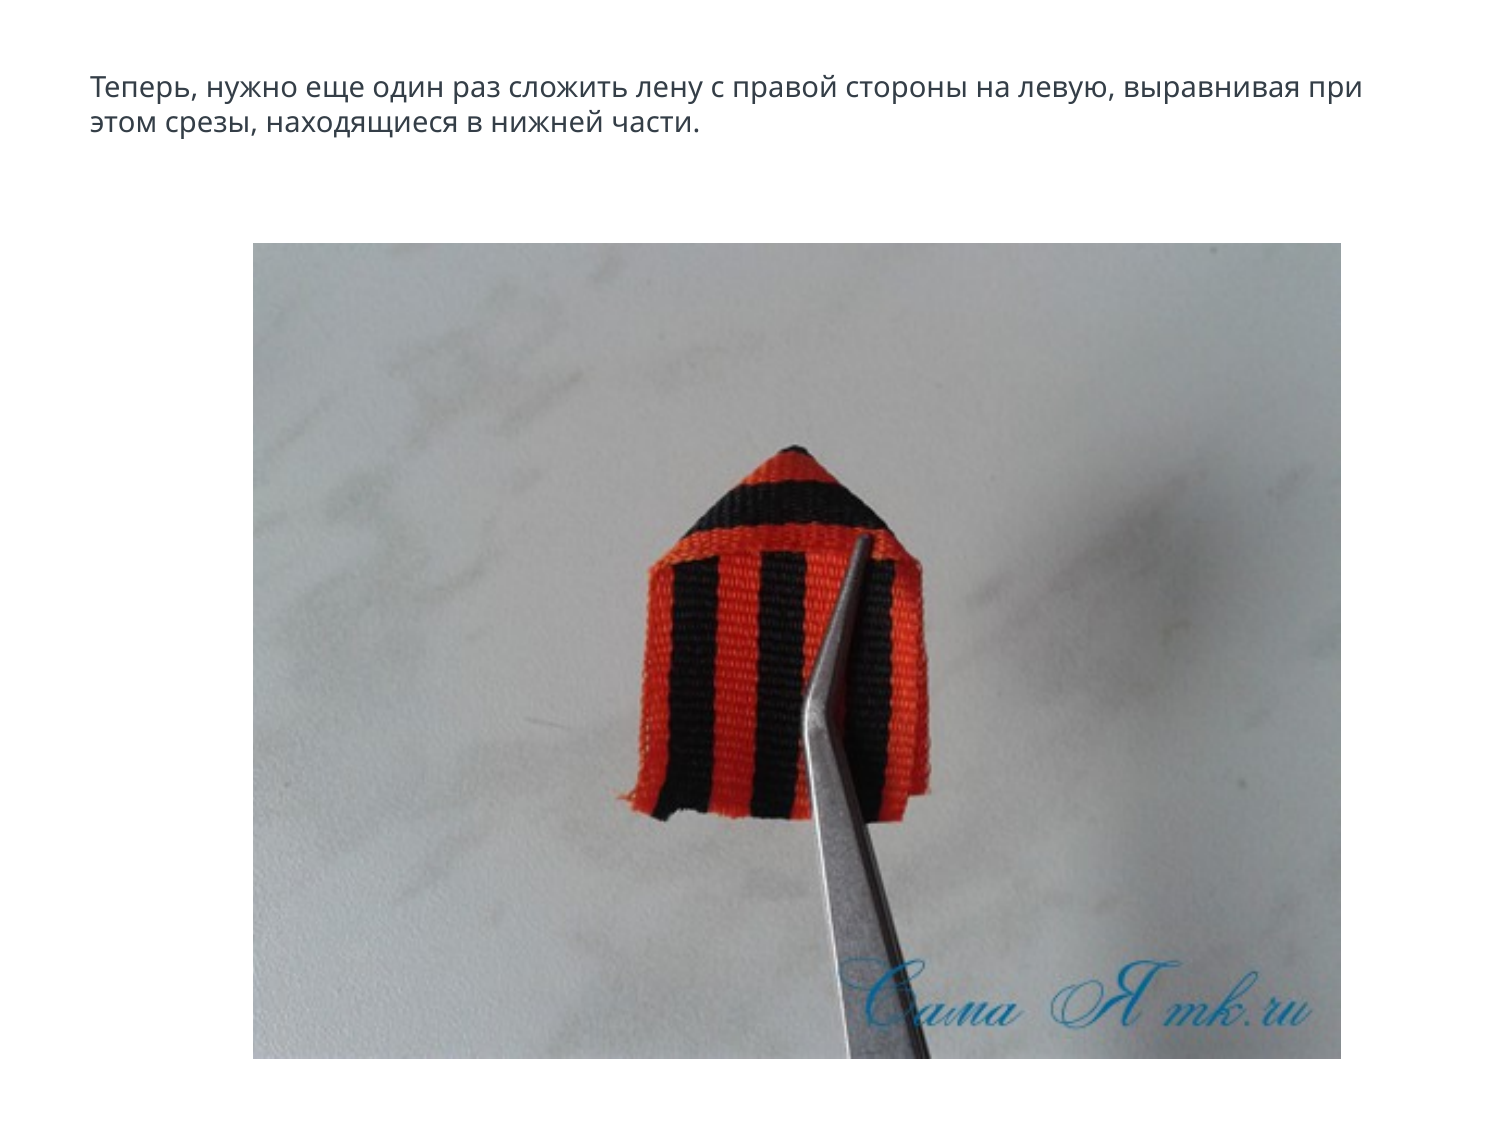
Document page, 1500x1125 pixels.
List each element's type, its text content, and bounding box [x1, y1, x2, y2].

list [253, 243, 1341, 1059]
title Теперь, нужно еще один раз сложить лену с правой стороны на левую, выравнивая при этом срезы, находящиеся в нижней части. [75, 45, 1425, 233]
